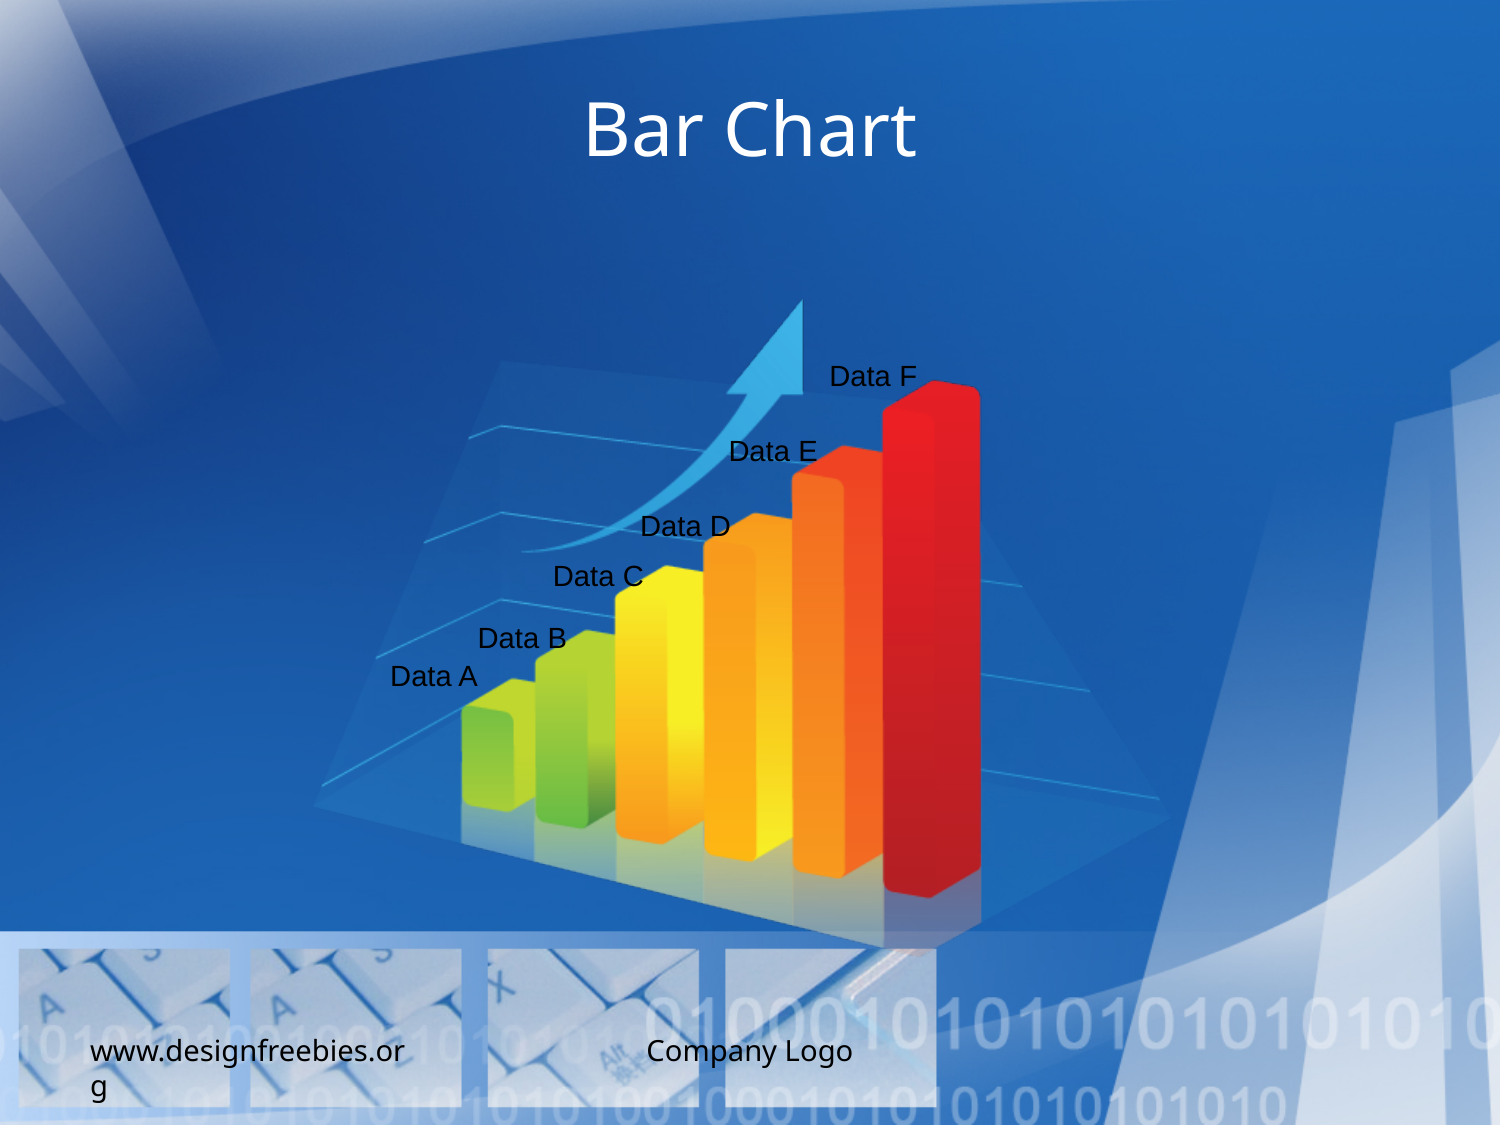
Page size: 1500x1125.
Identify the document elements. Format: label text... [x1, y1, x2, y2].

slide_number www.designfreebies.org [75, 1024, 425, 1103]
picture [0, 0, 1500, 1125]
footer Company Logo [512, 1024, 988, 1103]
title Bar Chart [75, 32, 1425, 220]
